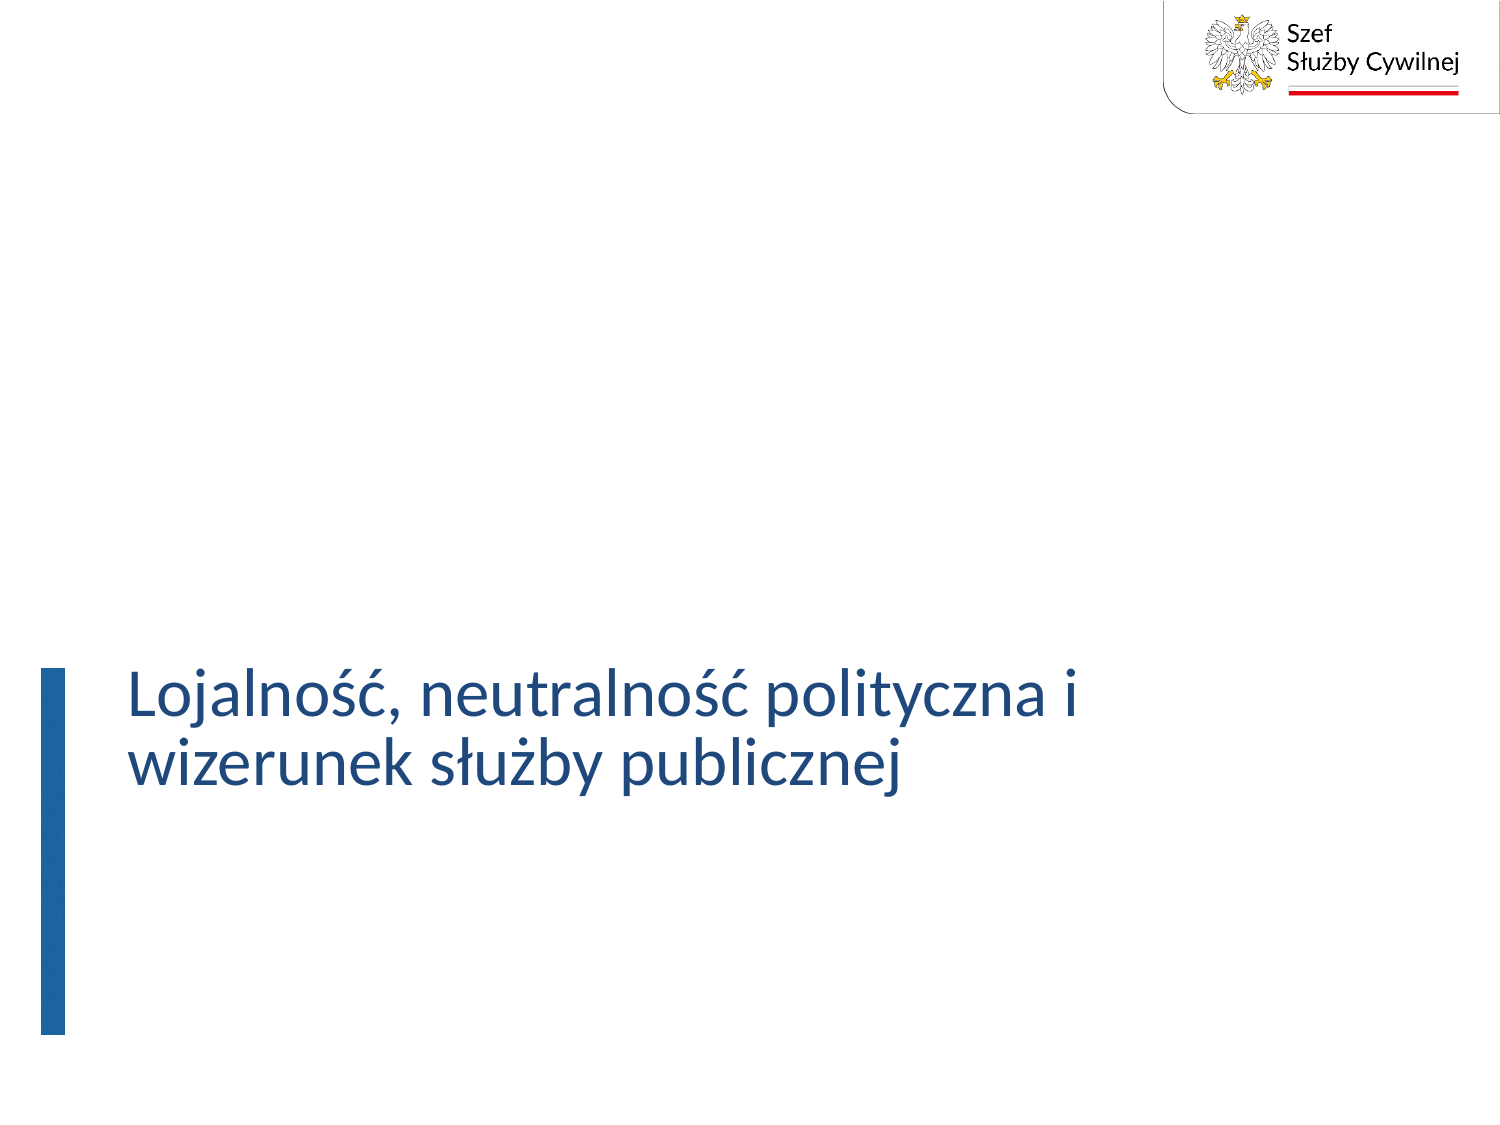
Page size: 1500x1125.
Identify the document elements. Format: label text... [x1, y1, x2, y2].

picture [41, 668, 65, 1035]
title Lojalność, neutralność polityczna i wizerunek służby publicznej [112, 656, 1388, 881]
picture [1163, 0, 1500, 114]
